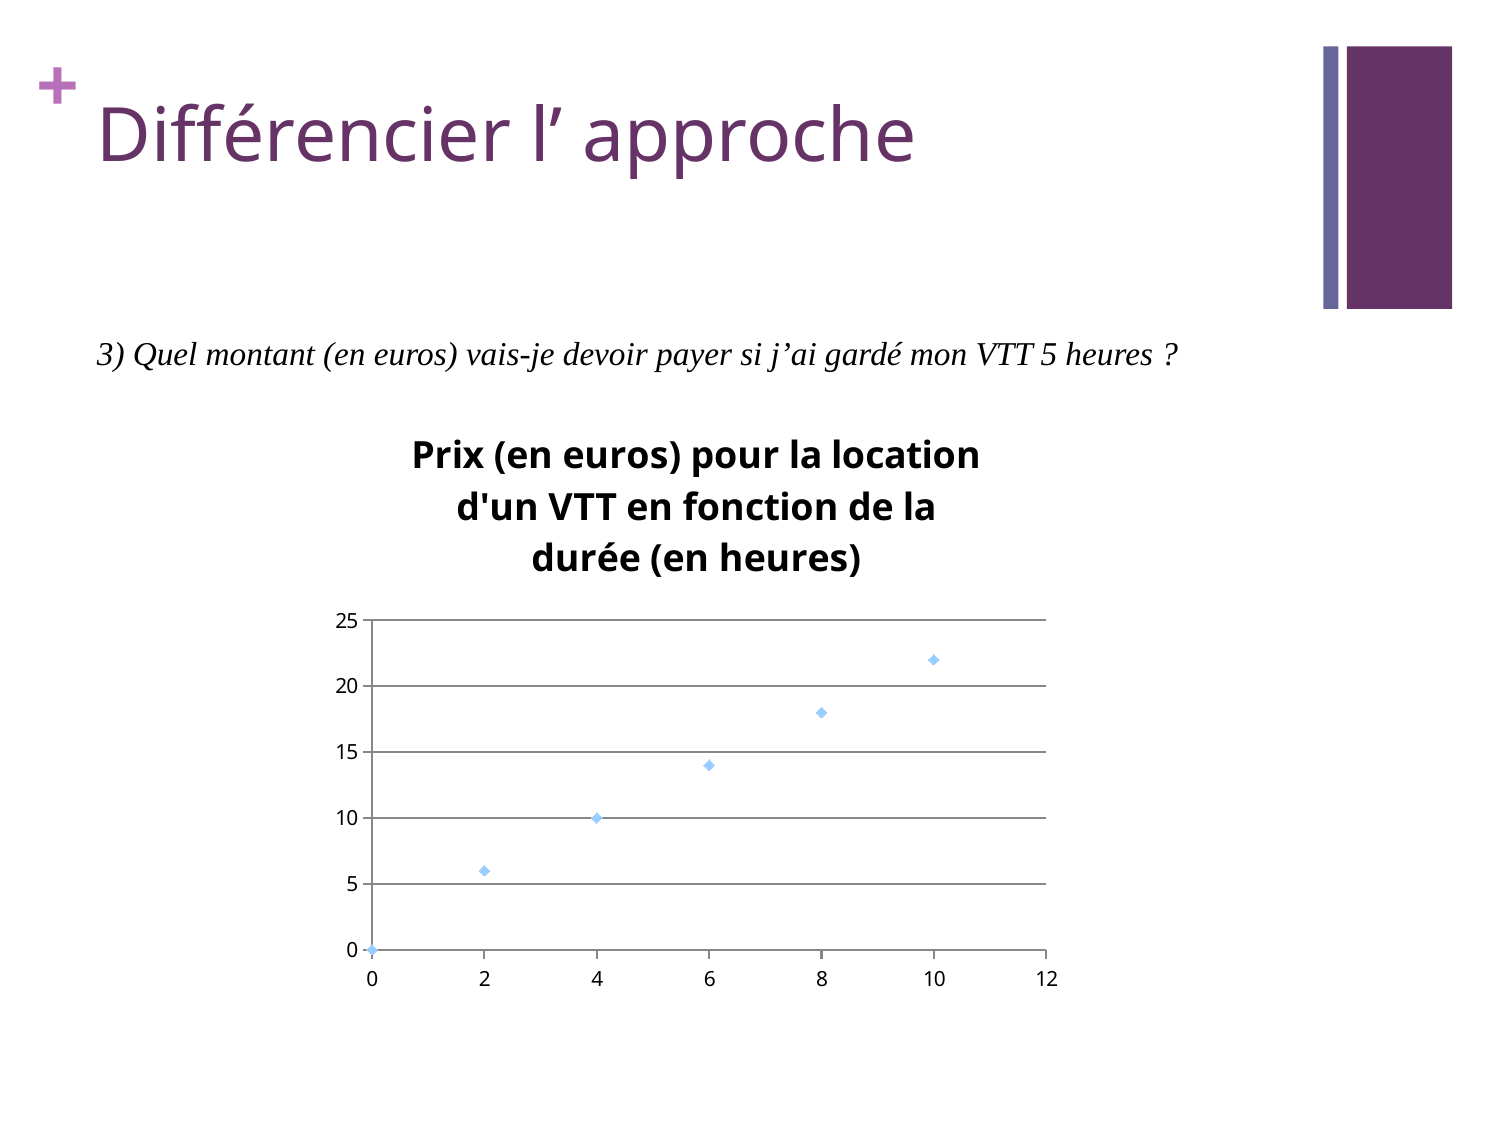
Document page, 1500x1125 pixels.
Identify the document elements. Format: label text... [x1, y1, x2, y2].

chart [319, 396, 1073, 1006]
title Différencier l’ approche [81, 79, 1322, 263]
list 3) Quel montant (en euros) vais-je devoir payer si j’ai gardé mon VTT 5 heures ? [81, 324, 1322, 1080]
